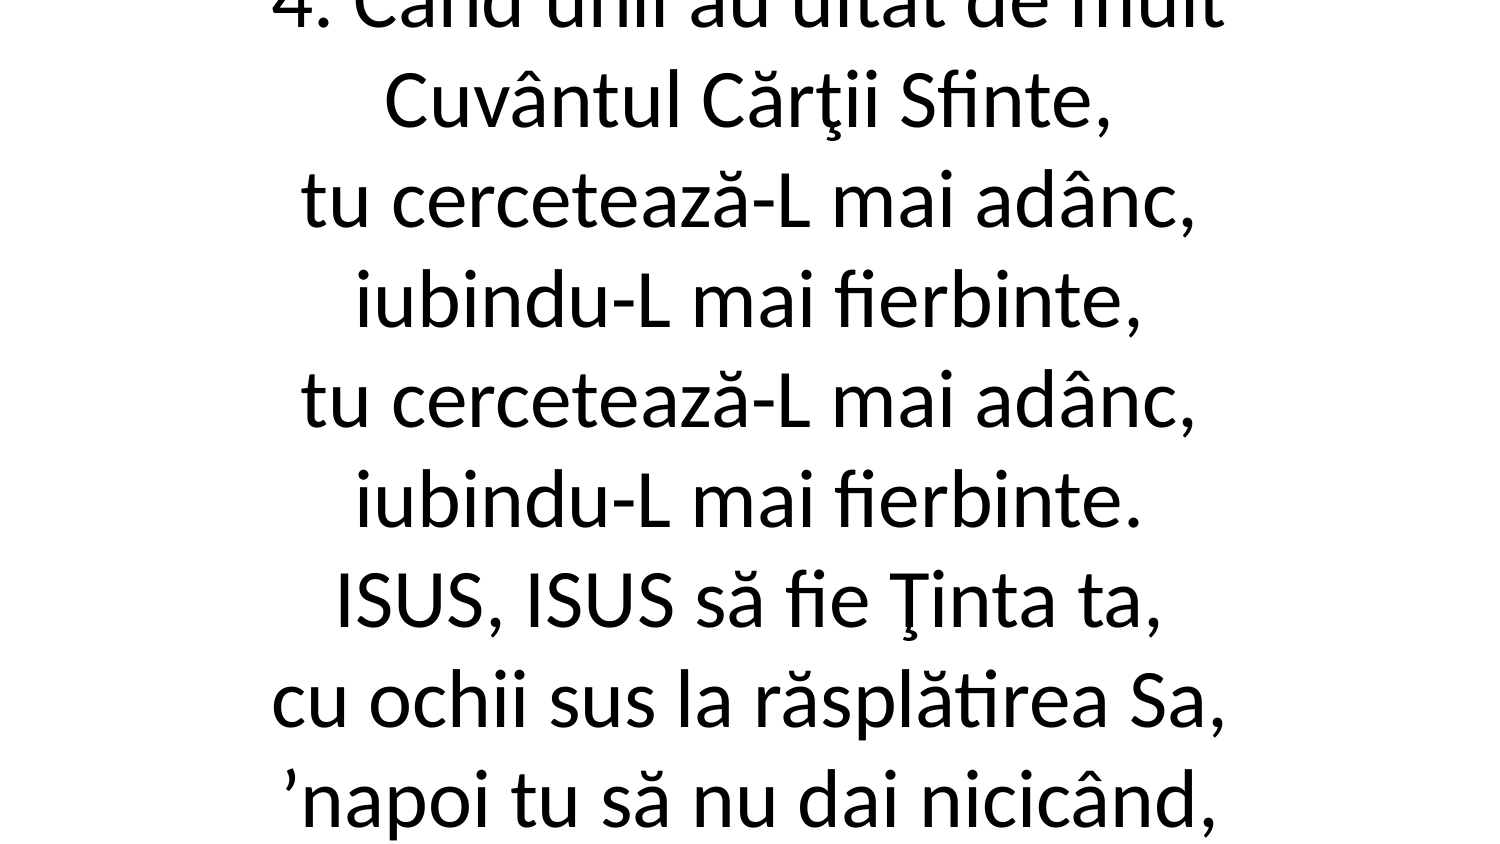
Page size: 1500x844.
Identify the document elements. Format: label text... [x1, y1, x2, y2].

text_box 4. Când unii au uitat de mult Cuvântul Cărţii Sfinte, tu cercetează-L mai adânc, iubindu-L mai fierbinte, tu cercetează-L mai adânc, iubindu-L mai fierbinte. ISUS, ISUS să fie Ţinta ta, cu ochii sus la răsplătirea Sa, ʼnapoi tu să nu dai nicicând, fii treaz şi luptă biruind! [256, 0, 1244, 844]
